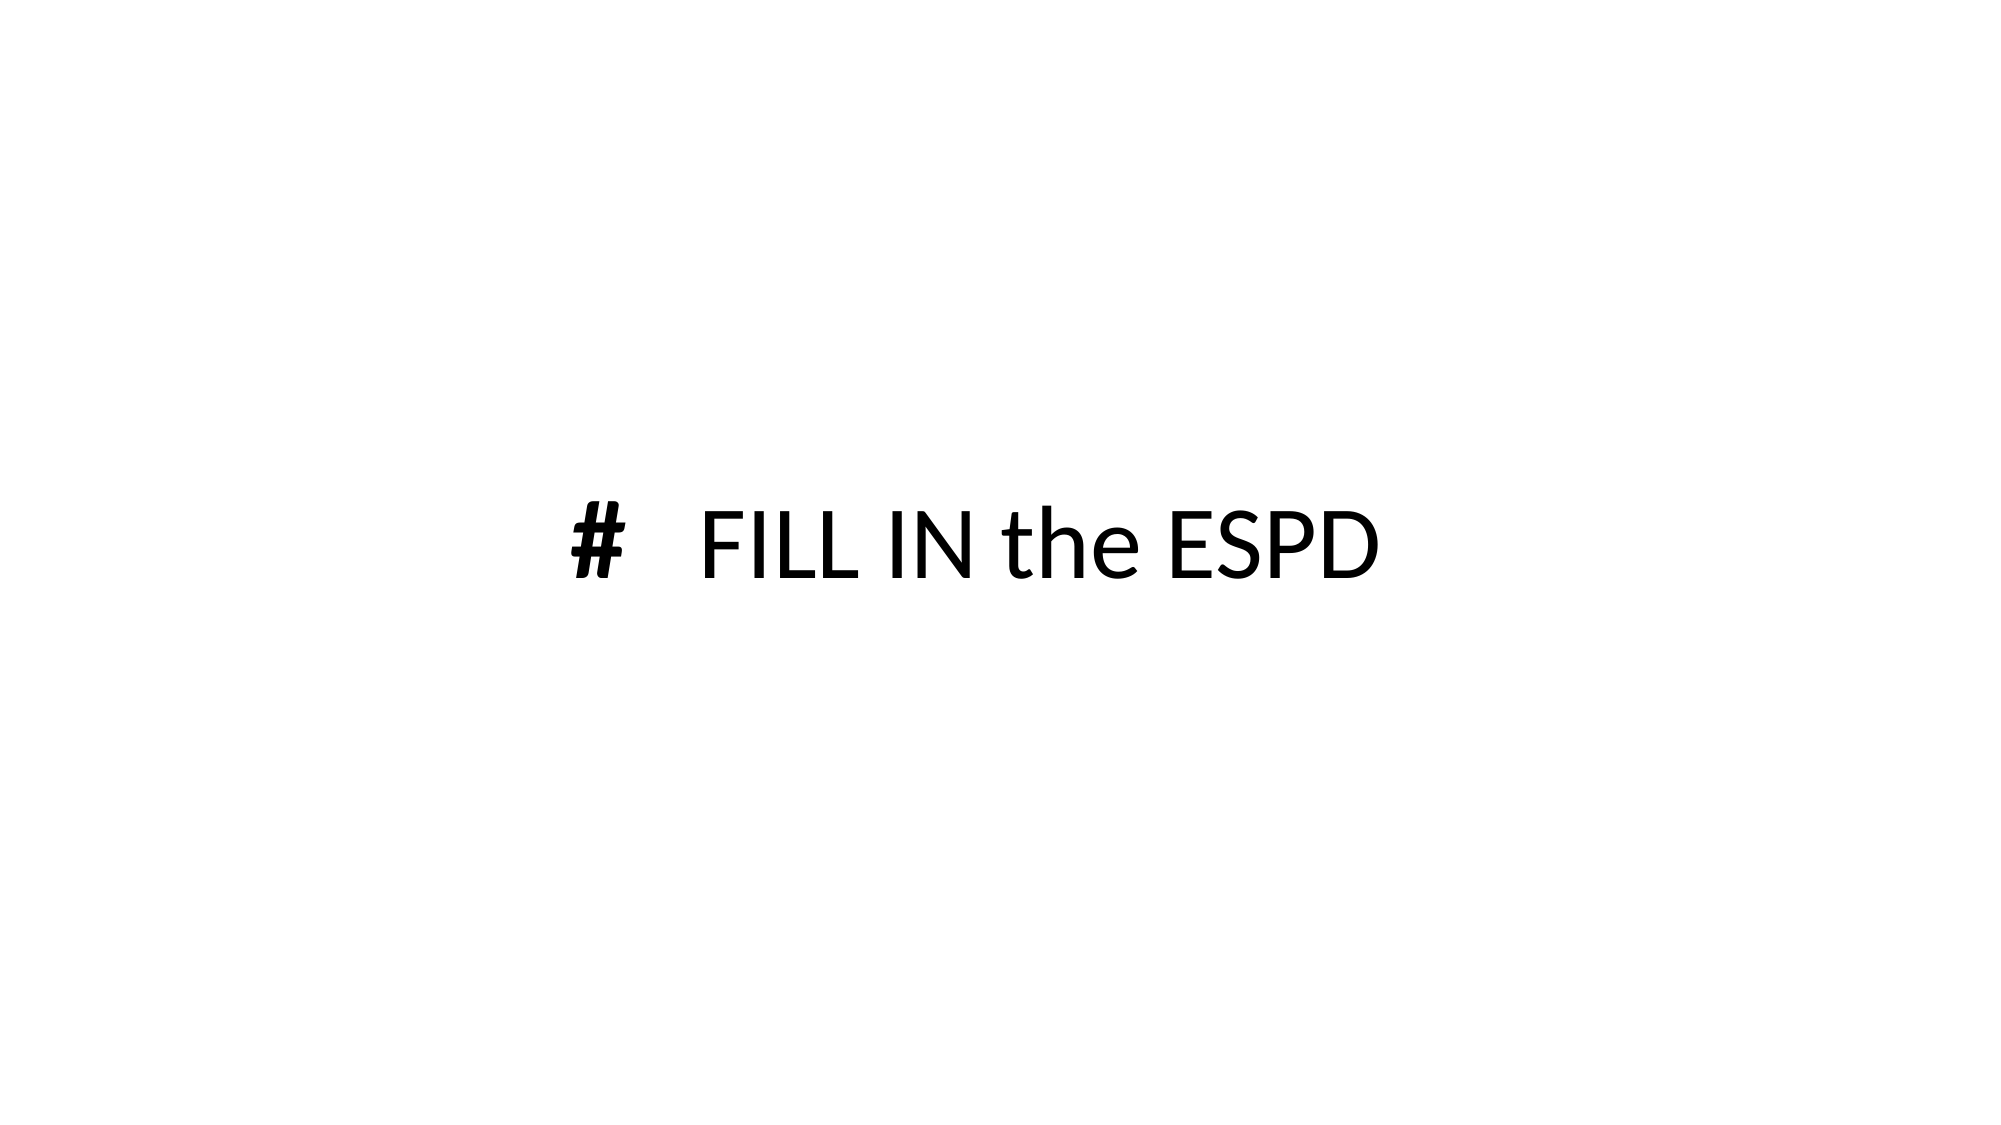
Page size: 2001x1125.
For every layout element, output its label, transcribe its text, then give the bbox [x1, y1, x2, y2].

list # FILL IN the ESPD [137, 299, 1863, 1014]
